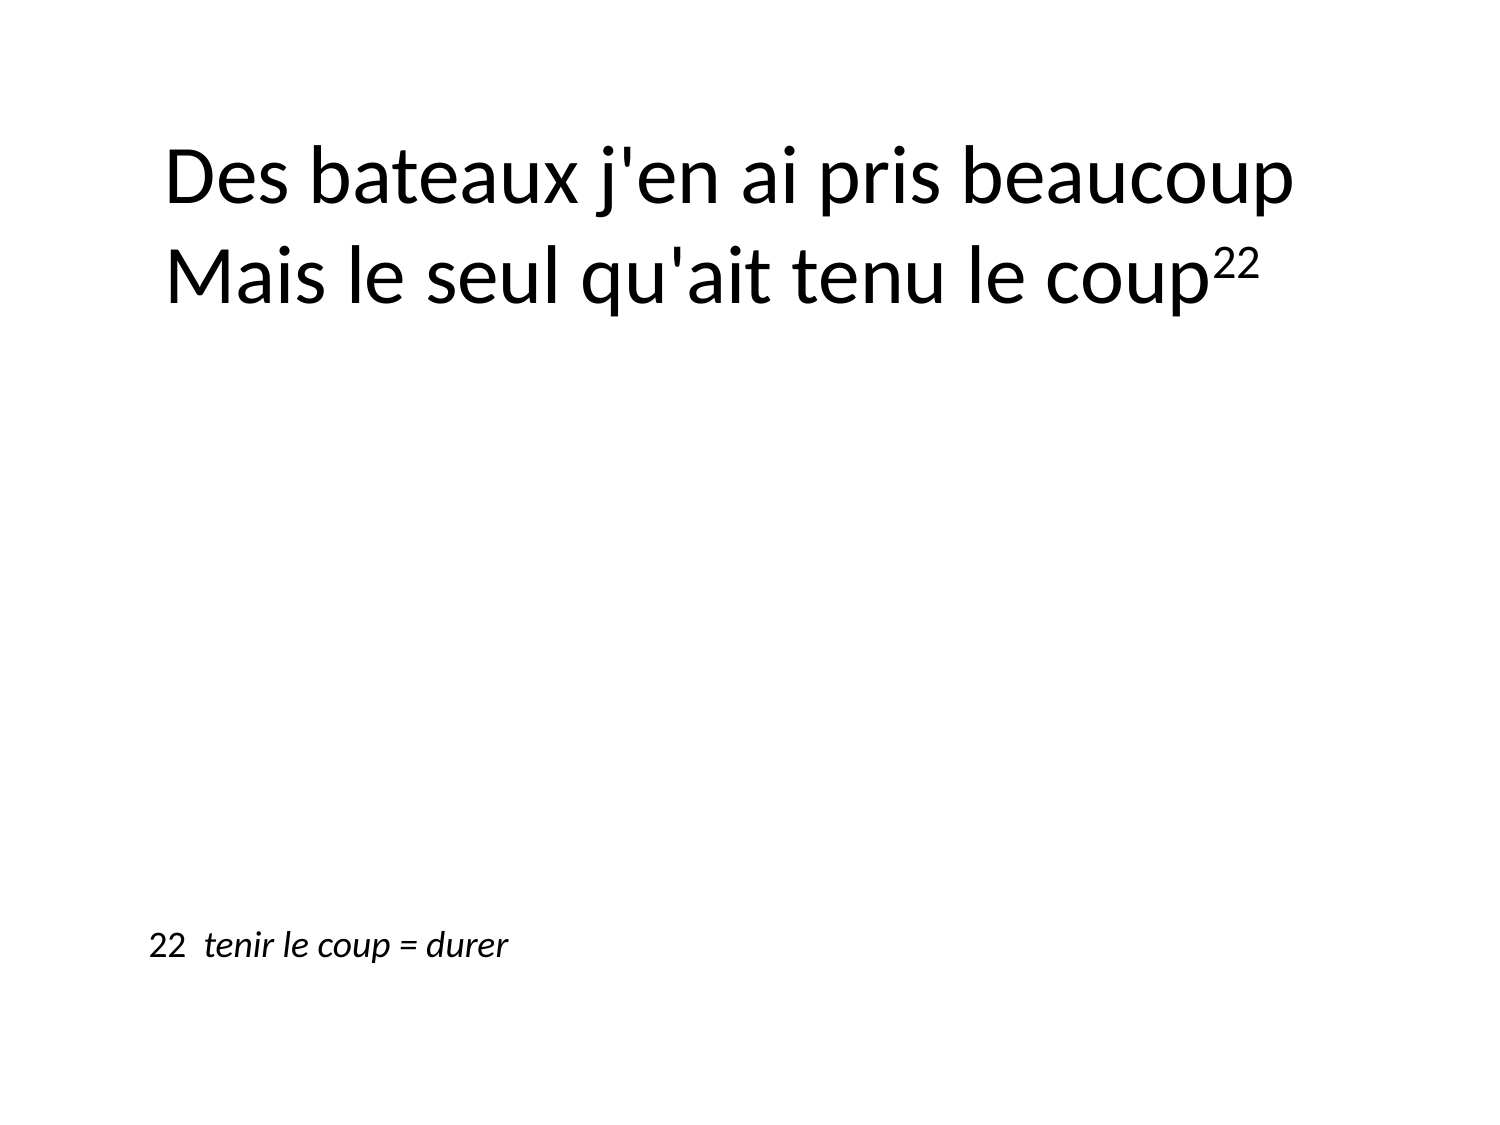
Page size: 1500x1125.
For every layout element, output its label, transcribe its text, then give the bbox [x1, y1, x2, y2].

text_box Des bateaux j'en ai pris beaucoup Mais le seul qu'ait tenu le coup22 [150, 112, 1500, 428]
text_box 22 tenir le coup = durer [133, 912, 636, 973]
